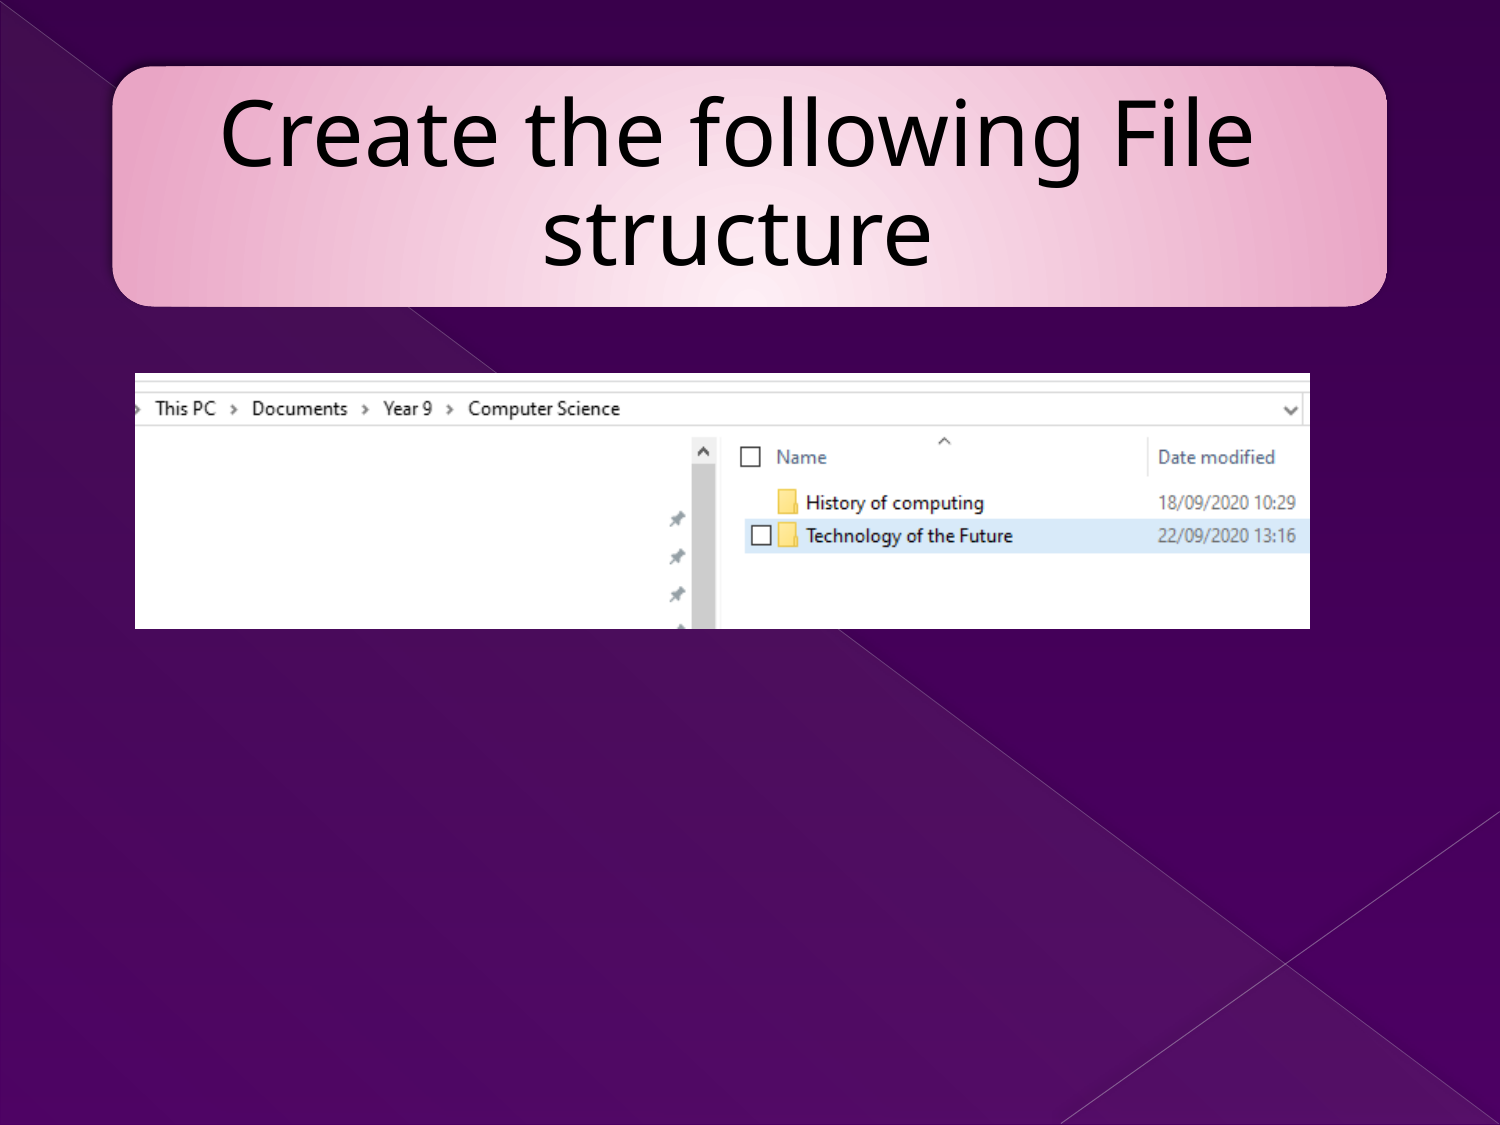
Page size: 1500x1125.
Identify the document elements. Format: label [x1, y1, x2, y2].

picture [135, 373, 1310, 629]
text_box [112, 66, 1388, 307]
